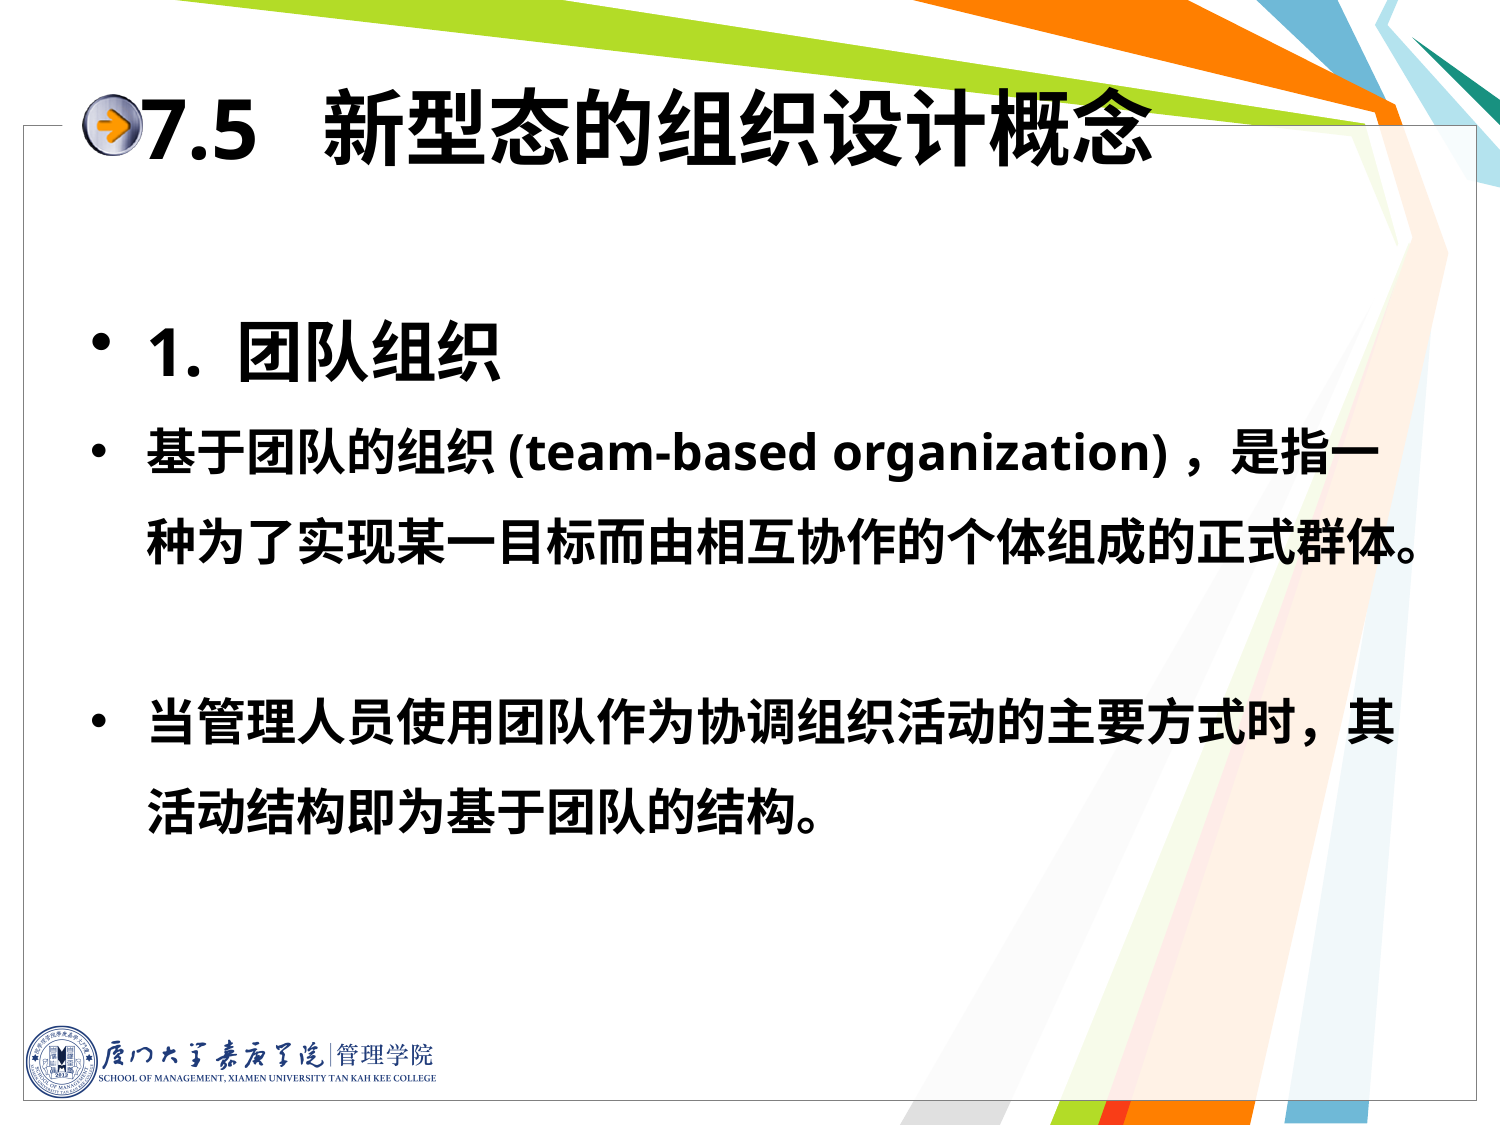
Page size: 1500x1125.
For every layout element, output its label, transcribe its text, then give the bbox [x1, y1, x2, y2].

picture [82, 94, 125, 156]
list 1. 团队组织 基于团队的组织(team-based organization)，是指一种为了实现某一目标而由相互协作的个体组成的正式群体。 当管理人员使用团队作为协调组织活动的主要方式时，其活动结构即为基于团队的结构。 [75, 262, 1425, 1005]
picture [24, 1024, 438, 1100]
title 7.5 新型态的组织设计概念 [125, 32, 1188, 220]
